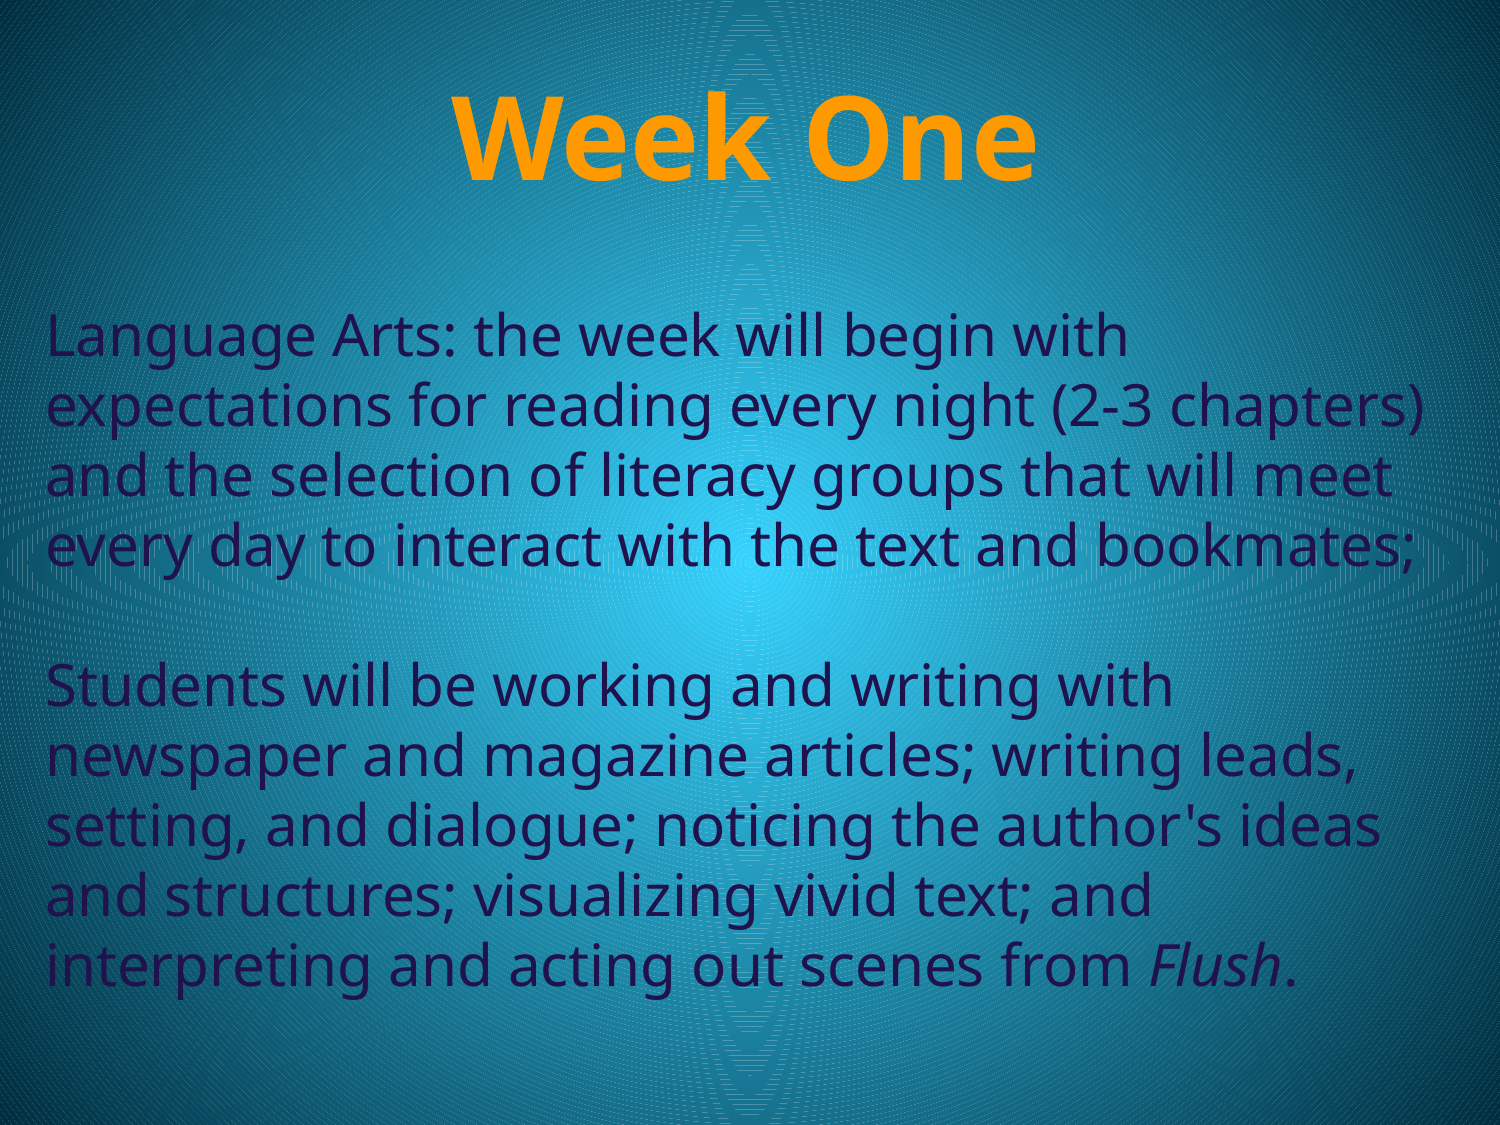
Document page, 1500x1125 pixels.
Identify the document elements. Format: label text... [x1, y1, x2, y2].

title Week One [55, 24, 1437, 204]
text_box Language Arts: the week will begin with expectations for reading every night (2-3 chapters) and the selection of literacy groups that will meet every day to interact with the text and bookmates; Students will be working and writing with newspaper and magazine articles; writing leads, setting, and dialogue; noticing the author's ideas and structures; visualizing vivid text; and interpreting and acting out scenes from Flush. [30, 282, 1462, 1075]
